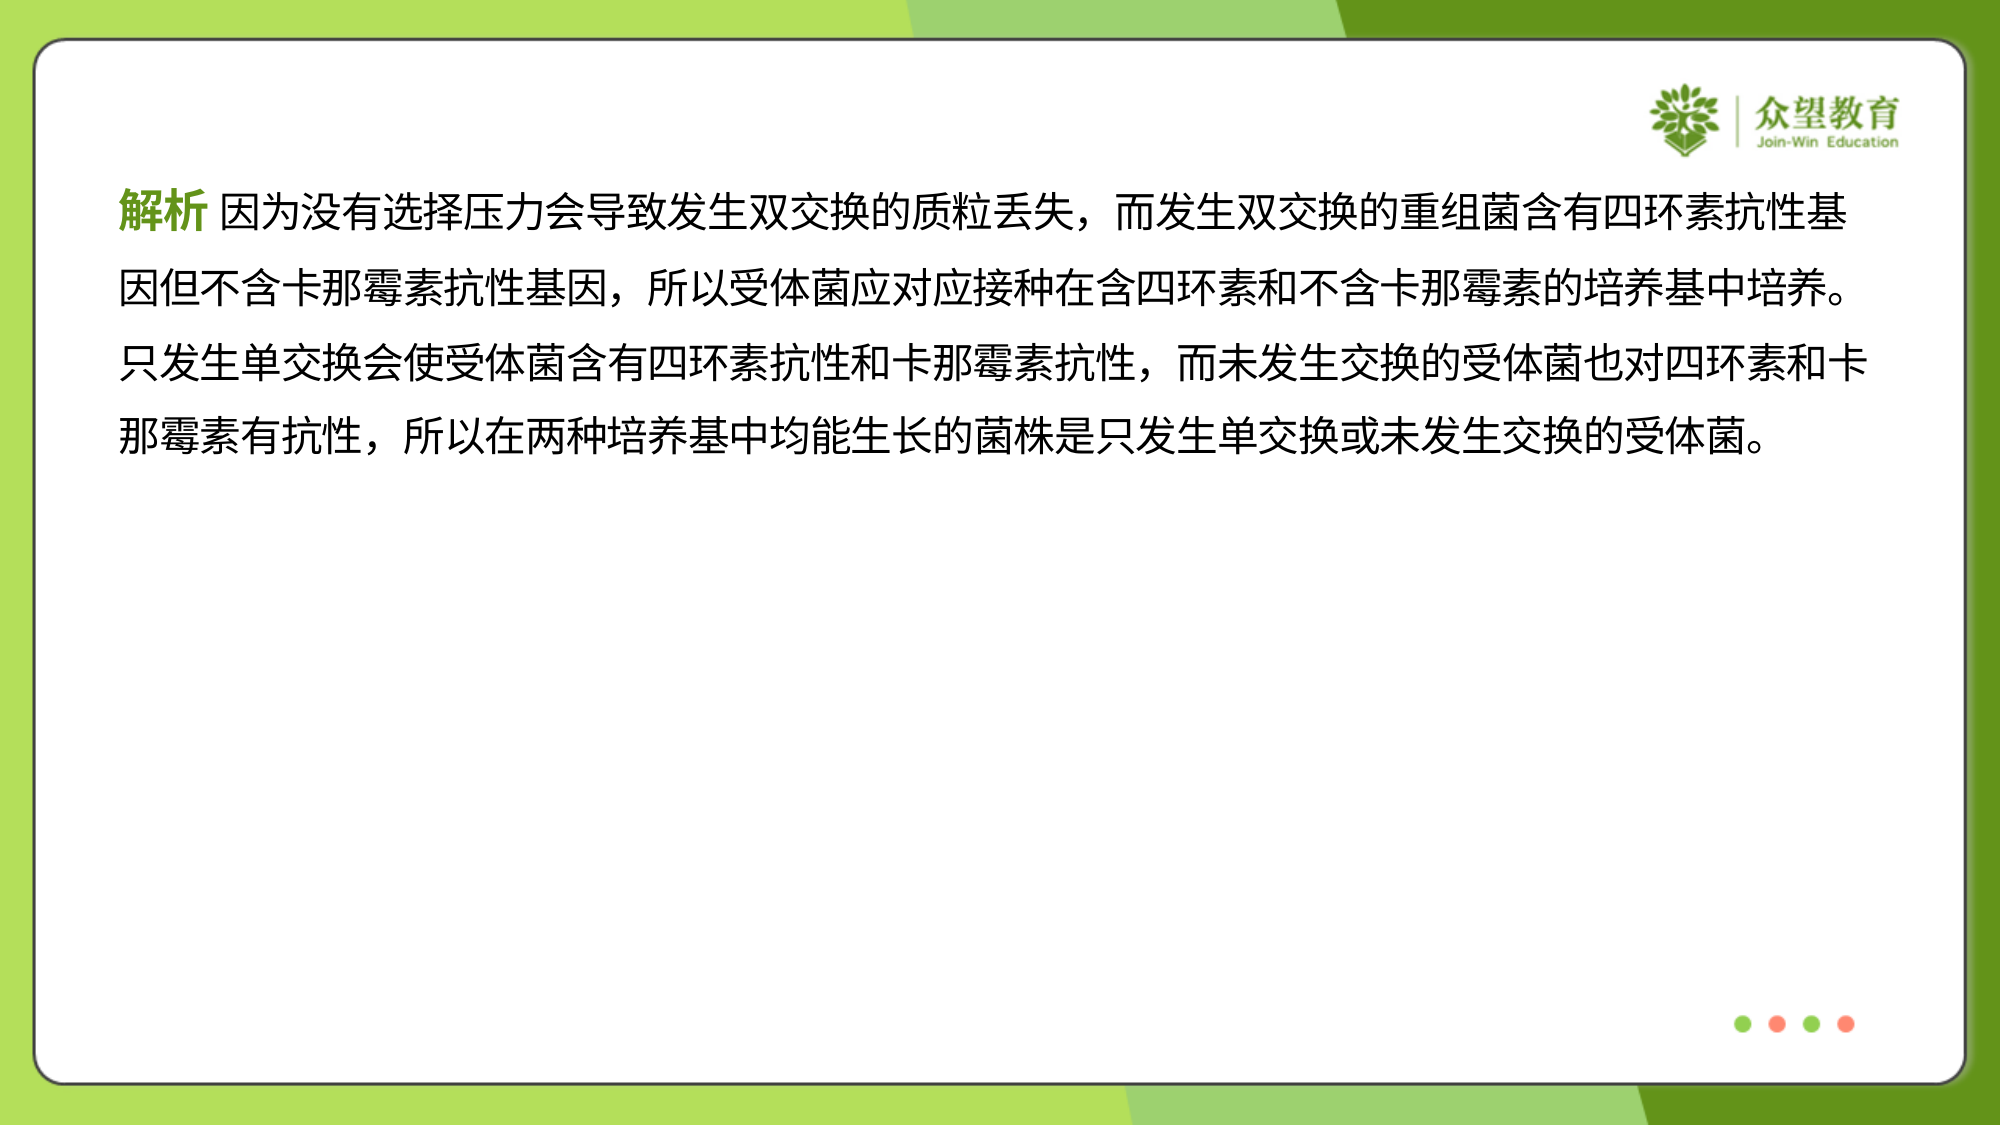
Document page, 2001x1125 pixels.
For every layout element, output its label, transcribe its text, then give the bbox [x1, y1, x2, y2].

picture [0, 0, 2000, 1125]
text_box 解析 因为没有选择压力会导致发生双交换的质粒丢失，而发生双交换的重组菌含有四环素抗性基 因但不含卡那霉素抗性基因，所以受体菌应对应接种在含四环素和不含卡那霉素的培养基中培养。 只发生单交换会使受体菌含有四环素抗性和卡那霉素抗性，而未发生交换的受体菌也对四环素和卡 那霉素有抗性，所以在两种培养基中均能生长的菌株是只发生单交换或未发生交换的受体菌。 [118, 159, 1883, 452]
